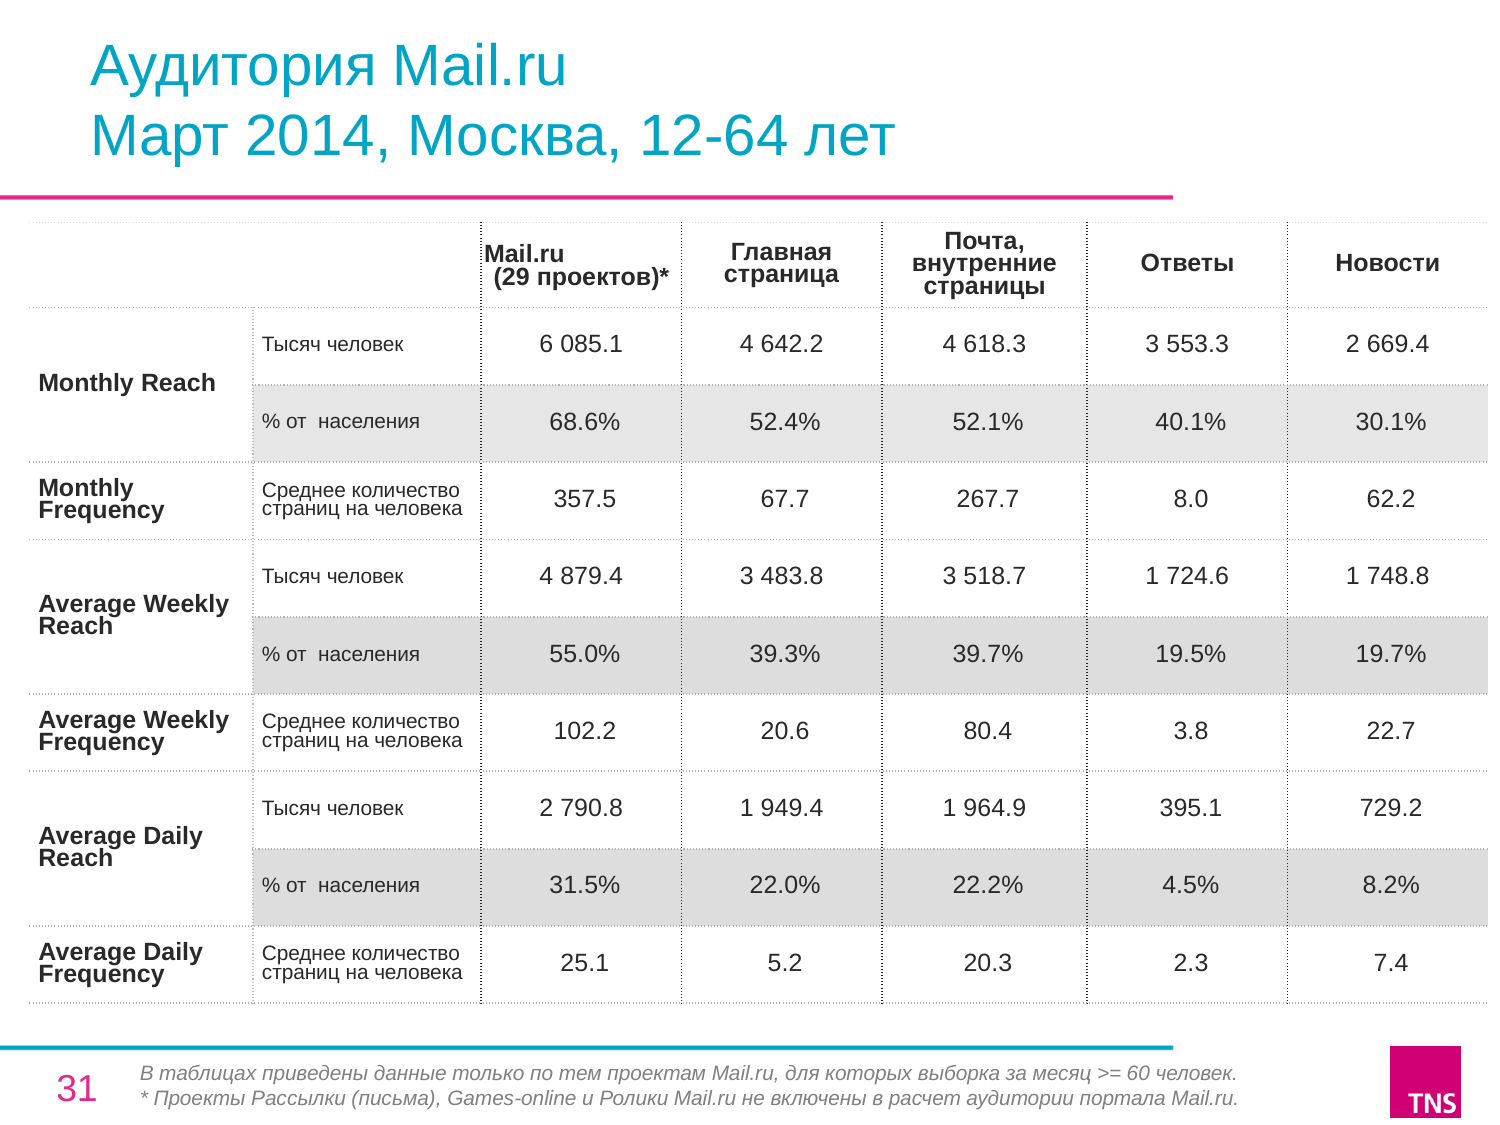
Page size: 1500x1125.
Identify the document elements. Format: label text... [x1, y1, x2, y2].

table_cell 52.1% [882, 385, 1087, 462]
table_cell 2.3 [1087, 926, 1288, 1003]
table_cell 22.7 [1288, 694, 1488, 771]
table_cell % от населения [253, 385, 481, 462]
table_cell 3 518.7 [882, 539, 1087, 617]
table_cell 22.0% [682, 849, 882, 926]
table_cell Тысяч человек [253, 771, 481, 849]
table_cell % от населения [253, 849, 481, 926]
table_cell Тысяч человек [253, 539, 481, 617]
table_cell 62.2 [1288, 462, 1488, 539]
text_box В таблицах приведены данные только по тем проектам Mail.ru, для которых выборка за месяц >= 60 человек. * Проекты Рассылки (письма), Games-online и Ролики Mail.ru не включены в расчет аудитории портала Mail.ru. [124, 1052, 1463, 1117]
table_cell 52.4% [682, 385, 882, 462]
table_cell 7.4 [1288, 926, 1488, 1003]
table_cell 4 618.3 [882, 308, 1087, 385]
table_cell 67.7 [682, 462, 882, 539]
table_cell 2 790.8 [481, 771, 682, 849]
table_cell 1 724.6 [1087, 539, 1288, 617]
table_cell 1 748.8 [1288, 539, 1488, 617]
table_cell 20.6 [682, 694, 882, 771]
table_cell 2 669.4 [1288, 308, 1488, 385]
title Аудитория Mail.ru Март 2014, Москва, 12-64 лет [74, 8, 1476, 187]
table_cell 8.2% [1288, 849, 1488, 926]
slide_number 31 [40, 1055, 392, 1125]
table_header Mail.ru (29 проектов)* [481, 223, 682, 308]
table_cell 39.7% [882, 617, 1087, 694]
table_cell 4 642.2 [682, 308, 882, 385]
table_header Почта, внутренние страницы [882, 223, 1087, 308]
table_cell 3 483.8 [682, 539, 882, 617]
table_cell Monthly Reach [29, 308, 253, 462]
table_cell 31.5% [481, 849, 682, 926]
table_cell Тысяч человек [253, 308, 481, 385]
table_cell 30.1% [1288, 385, 1488, 462]
table_cell 357.5 [481, 462, 682, 539]
table_cell Average Daily Frequency [29, 926, 253, 1003]
table_header Новости [1288, 223, 1488, 308]
table_header Ответы [1087, 223, 1288, 308]
table_cell 102.2 [481, 694, 682, 771]
table_cell % от населения [253, 617, 481, 694]
table_cell Average Weekly Reach [29, 539, 253, 694]
table_cell 8.0 [1087, 462, 1288, 539]
table_cell 267.7 [882, 462, 1087, 539]
table_cell 68.6% [481, 385, 682, 462]
table_header [29, 223, 481, 308]
table_cell 3.8 [1087, 694, 1288, 771]
table_cell 6 085.1 [481, 308, 682, 385]
table_cell 1 964.9 [882, 771, 1087, 849]
table_cell 729.2 [1288, 771, 1488, 849]
table_cell 5.2 [682, 926, 882, 1003]
table_cell 39.3% [682, 617, 882, 694]
table_cell 19.7% [1288, 617, 1488, 694]
table_cell 25.1 [481, 926, 682, 1003]
table_cell 1 949.4 [682, 771, 882, 849]
table_cell Среднее количество страниц на человека [253, 462, 481, 539]
table_cell Monthly Frequency [29, 462, 253, 539]
table_cell 20.3 [882, 926, 1087, 1003]
table_cell 40.1% [1087, 385, 1288, 462]
table_cell Среднее количество страниц на человека [253, 694, 481, 771]
table_cell 55.0% [481, 617, 682, 694]
table_cell 3 553.3 [1087, 308, 1288, 385]
table_cell Average Weekly Frequency [29, 694, 253, 771]
table_cell Среднее количество страниц на человека [253, 926, 481, 1003]
table_cell 4 879.4 [481, 539, 682, 617]
picture [0, 0, 1500, 1125]
table_cell 4.5% [1087, 849, 1288, 926]
table_cell 80.4 [882, 694, 1087, 771]
table_cell 22.2% [882, 849, 1087, 926]
table_header Главная страница [682, 223, 882, 308]
table_cell Average Daily Reach [29, 771, 253, 926]
table_cell 395.1 [1087, 771, 1288, 849]
table_cell 19.5% [1087, 617, 1288, 694]
